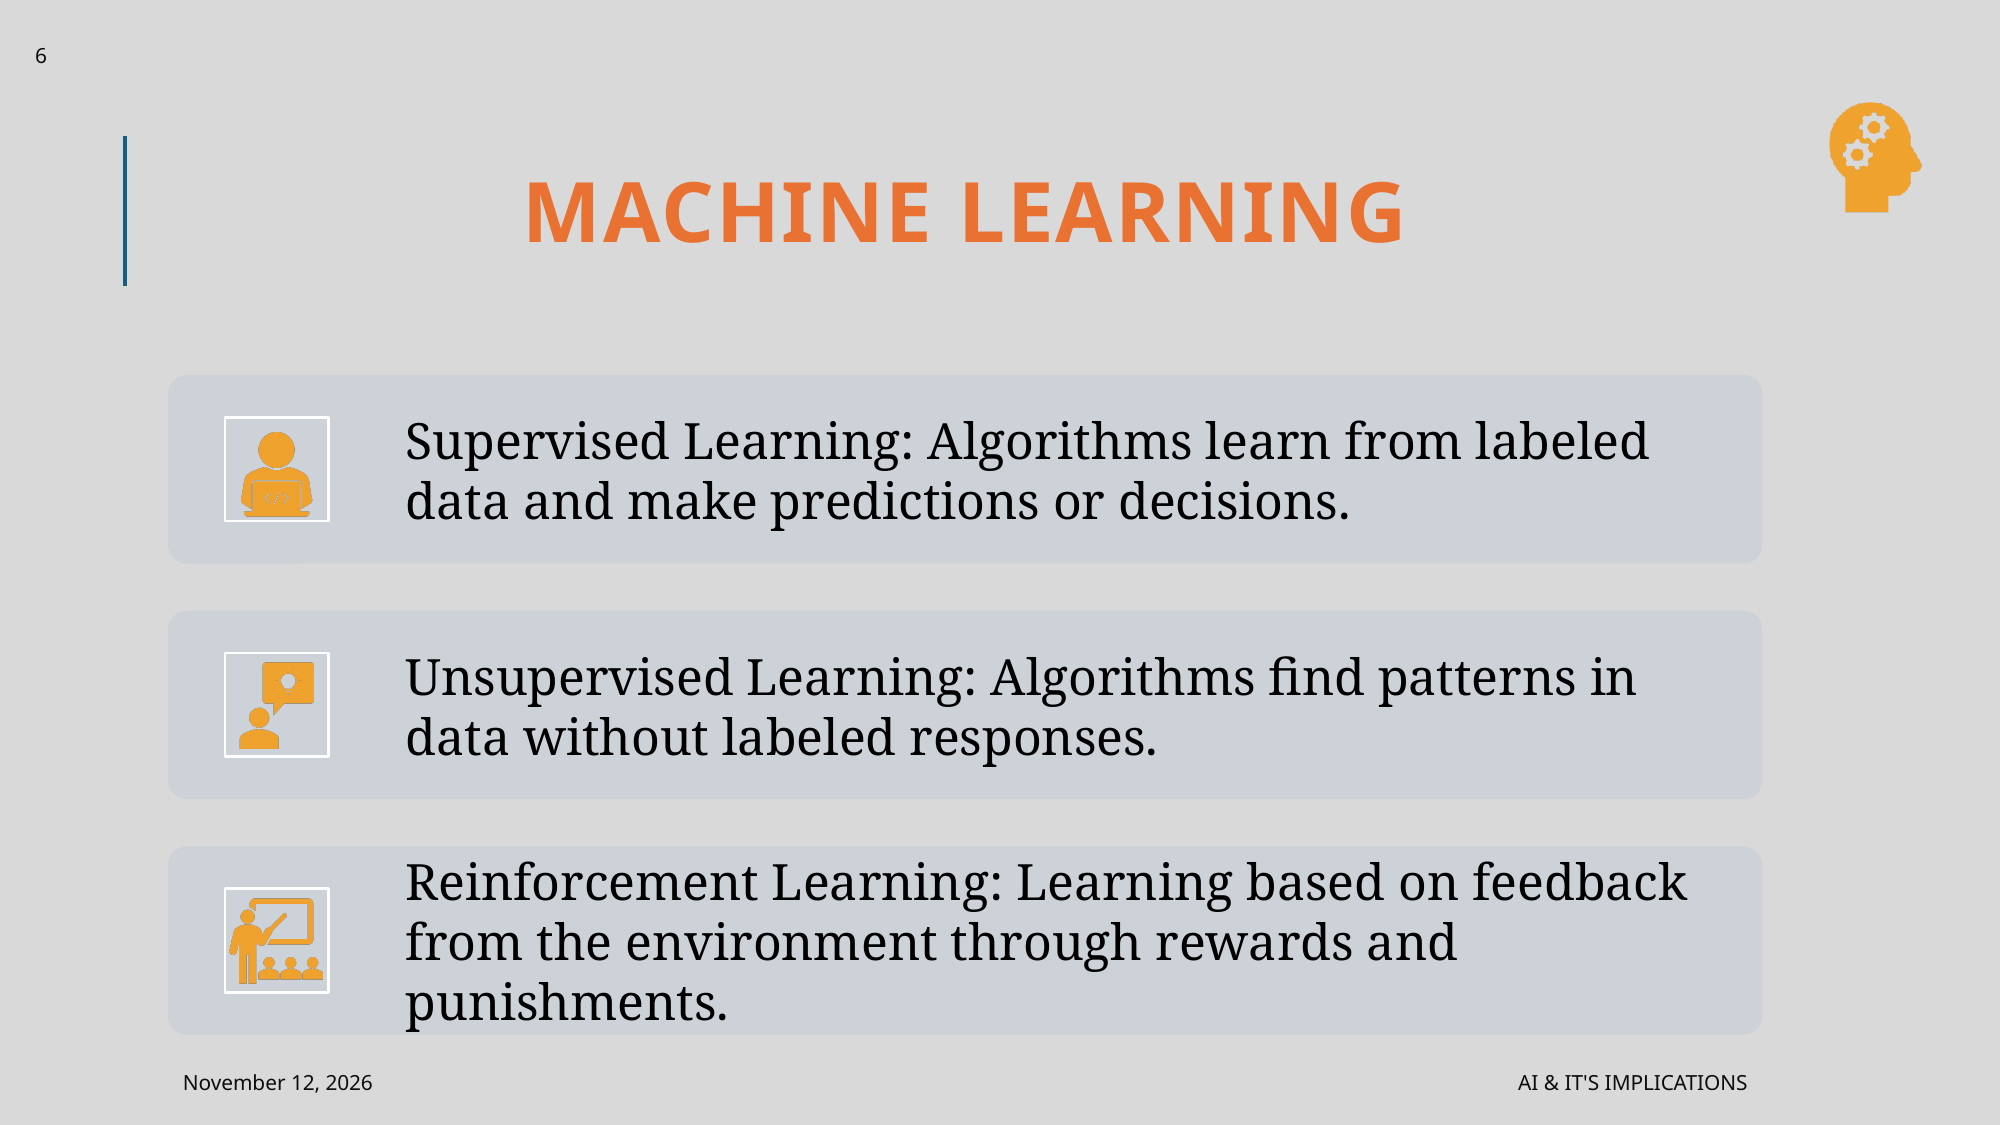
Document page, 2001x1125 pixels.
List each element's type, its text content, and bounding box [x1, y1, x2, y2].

slide_number 6 [20, 34, 180, 80]
picture [1811, 95, 1939, 224]
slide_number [168, 1061, 522, 1107]
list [167, 374, 1763, 1036]
title Machine Learning [168, 96, 1763, 342]
footer AI & It's Implications [794, 1061, 1763, 1107]
